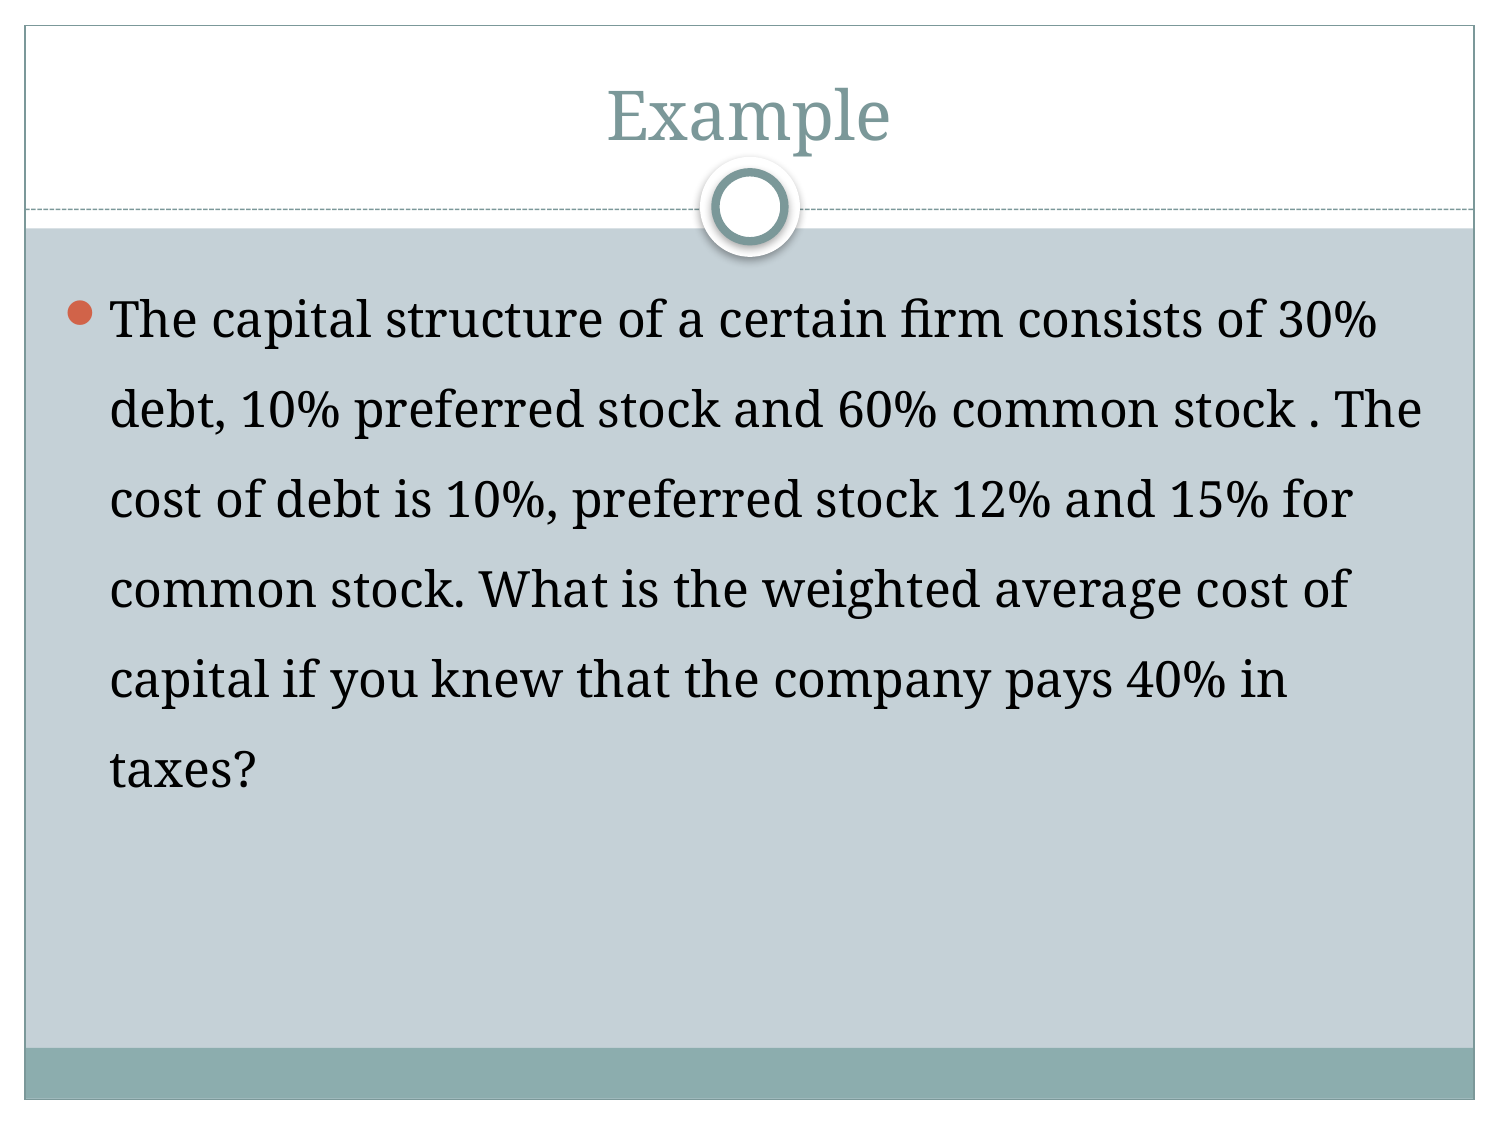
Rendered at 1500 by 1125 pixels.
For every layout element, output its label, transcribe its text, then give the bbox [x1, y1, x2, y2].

list The capital structure of a certain firm consists of 30% debt, 10% preferred stock and 60% common stock . The cost of debt is 10%, preferred stock 12% and 15% for common stock. What is the weighted average cost of capital if you knew that the company pays 40% in taxes? [49, 250, 1445, 1001]
title Example [49, 37, 1450, 162]
